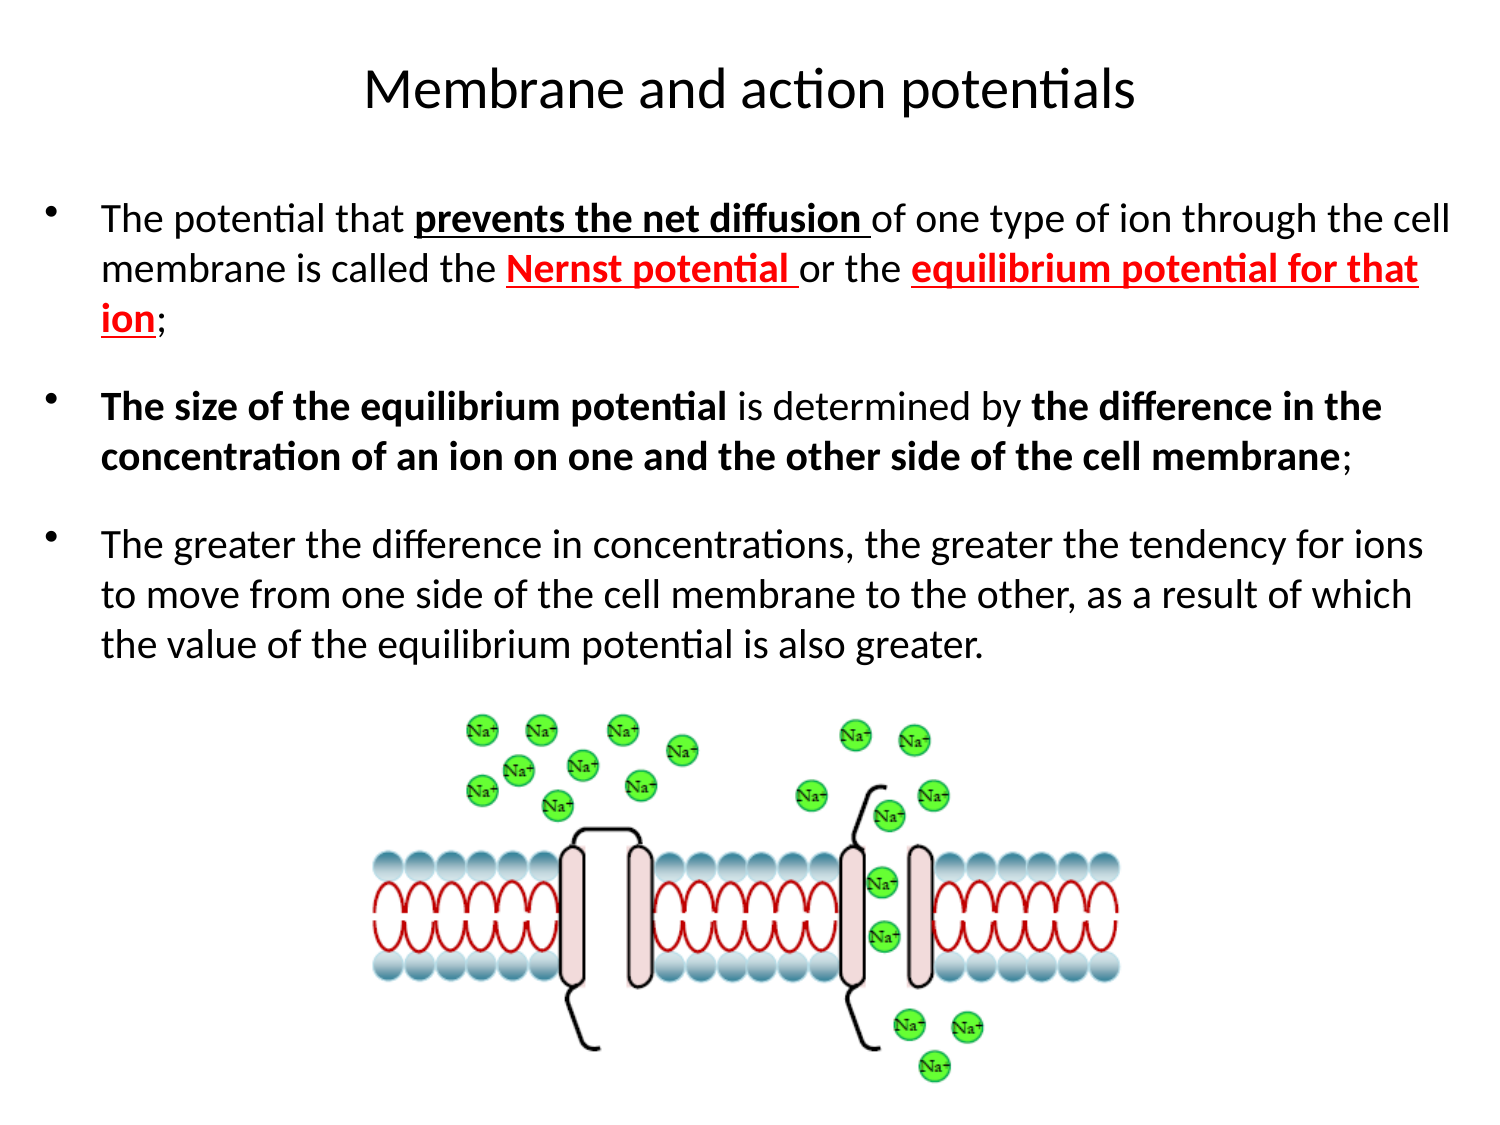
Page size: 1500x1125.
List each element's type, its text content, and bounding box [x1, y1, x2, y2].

title Membrane and action potentials [74, 44, 1426, 126]
picture [291, 678, 1209, 1125]
list The potential that prevents the net diffusion of one type of ion through the cell membrane is called the Nernst potential or the equilibrium potential for that ion; The size of the equilibrium potential is determined by the difference in the concentration of an ion on one and the other side of the cell membrane; The greater the difference in concentrations, the greater the tendency for ions to move from one side of the cell membrane to the other, as a result of which the value of the equilibrium potential is also greater. [29, 125, 1471, 1107]
